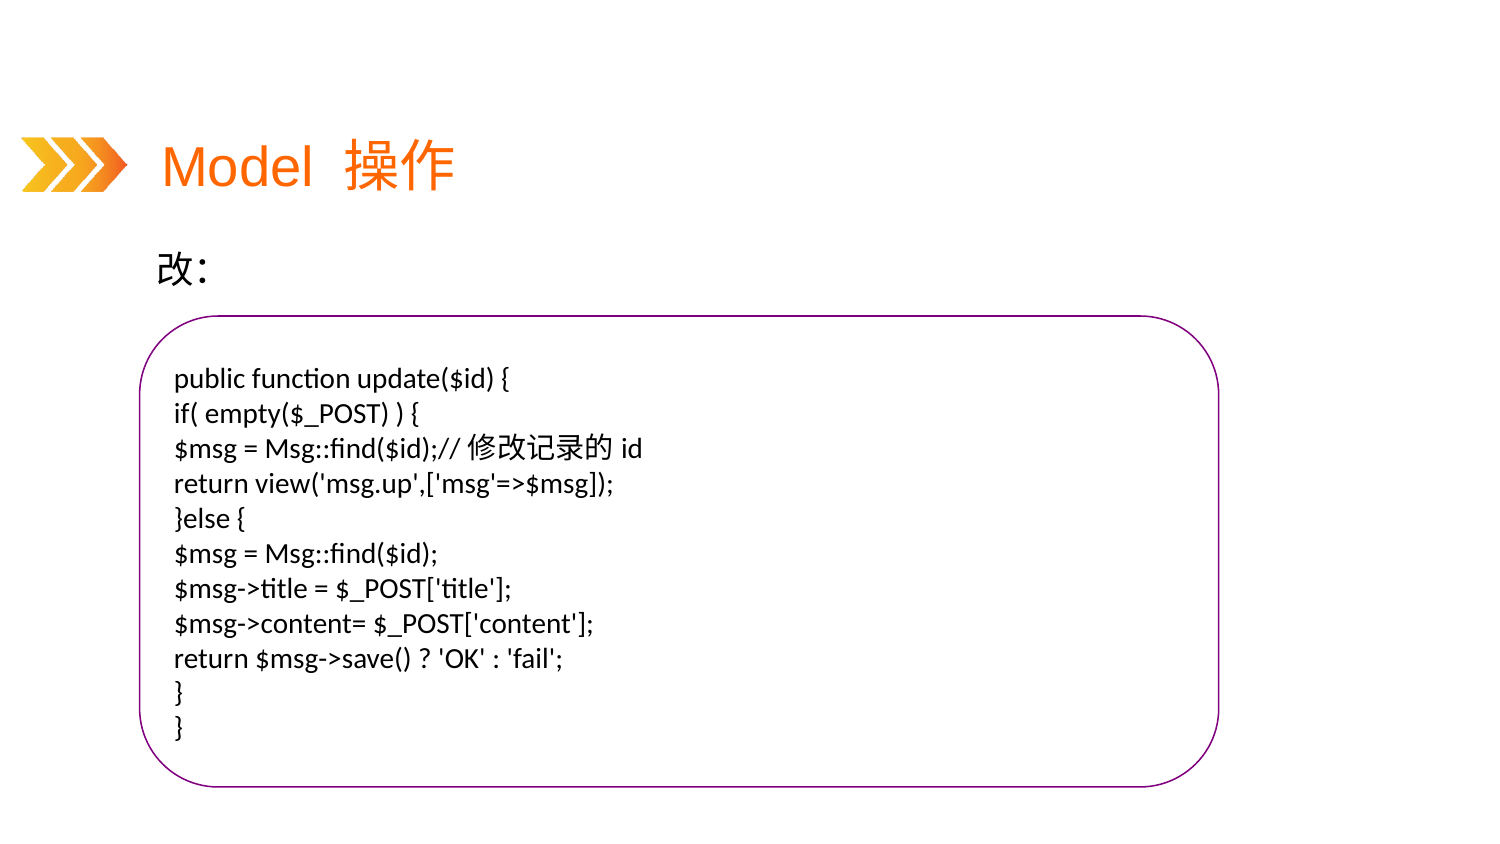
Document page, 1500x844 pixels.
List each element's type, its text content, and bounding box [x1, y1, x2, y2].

text_box Model 操作 [71, 106, 557, 223]
text_box public function update($id) { if( empty($_POST) ) { $msg = Msg::find($id);//修改记录的id return view('msg.up',['msg'=>$msg]); }else { $msg = Msg::find($id); $msg->title = $_POST['title']; $msg->content= $_POST['content']; return $msg->save() ? 'OK' : 'fail'; } } [139, 316, 1219, 787]
picture [0, 131, 140, 198]
text_box 改： [141, 239, 1364, 299]
